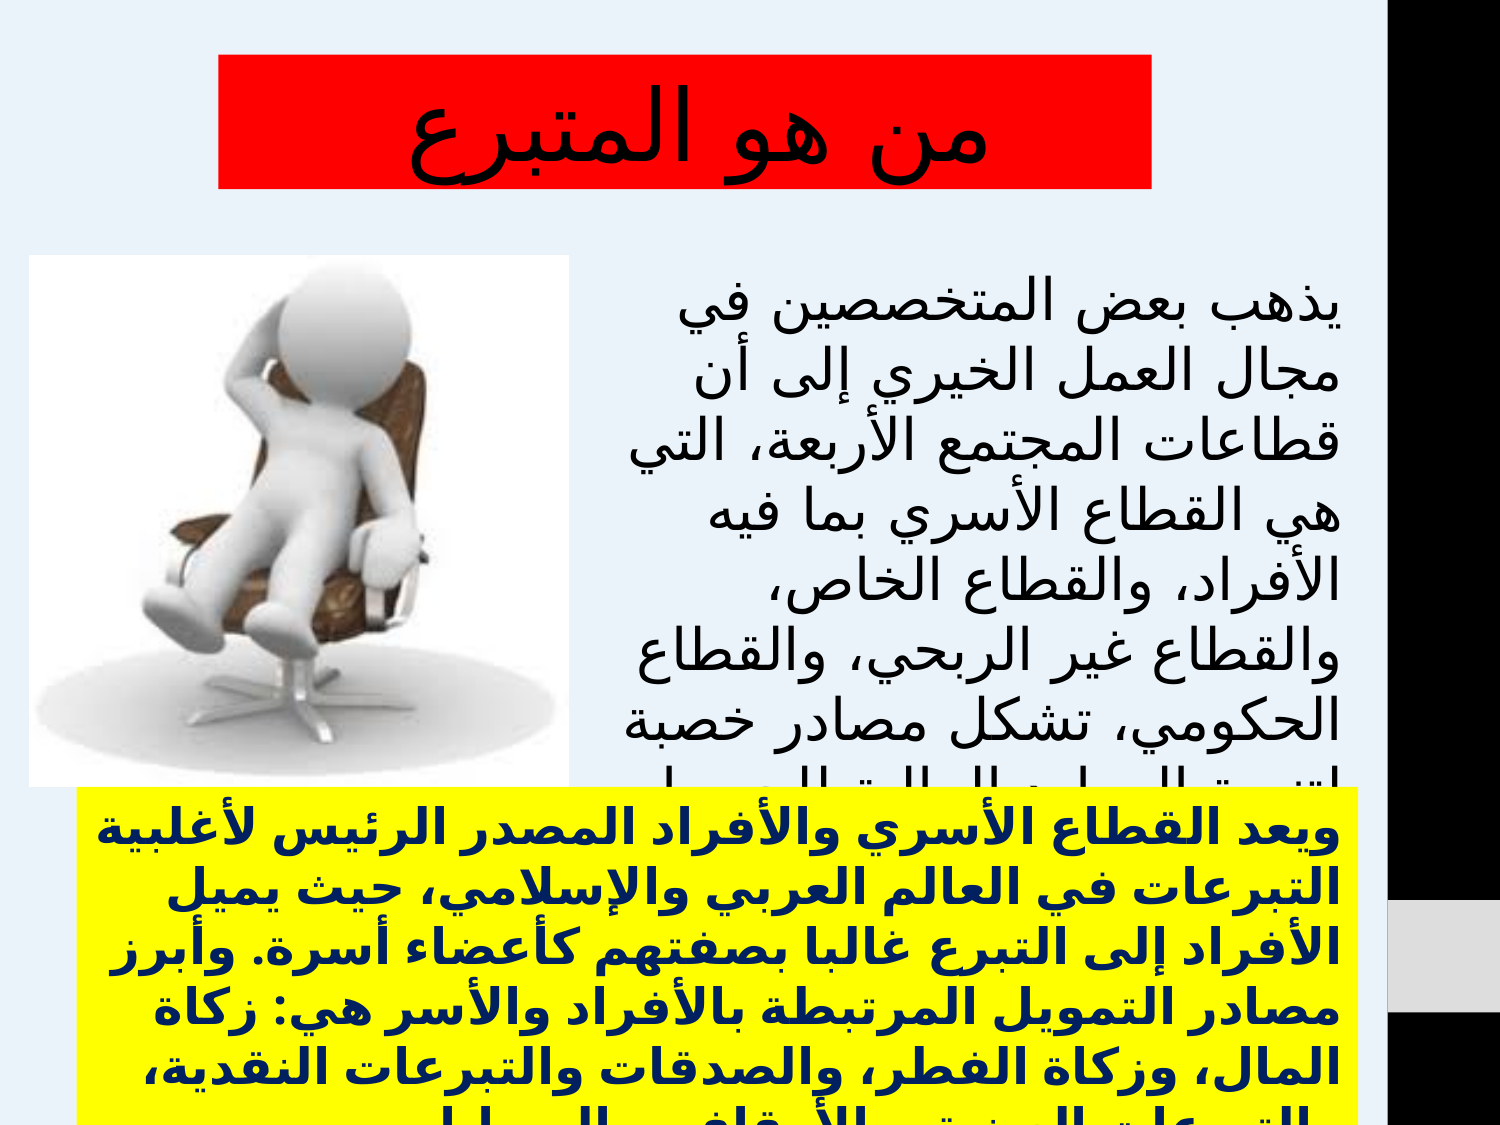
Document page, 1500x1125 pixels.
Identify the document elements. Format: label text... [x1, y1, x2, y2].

text_box من هو المتبرع [218, 54, 1152, 190]
text_box يذهب بعض المتخصصين في مجال العمل الخيري إلى أن قطاعات المجتمع الأربعة، التي هي القطاع الأسري بما فيه الأفراد، والقطاع الخاص، والقطاع غير الربحي، والقطاع الحكومي، تشكل مصادر خصبة لتنمية الموارد المالية للجمعيات والمؤسسات الأهلية. [578, 255, 1359, 786]
picture [28, 254, 570, 788]
text_box ويعد القطاع الأسري والأفراد المصدر الرئيس لأغلبية التبرعات في العالم العربي والإسلامي، حيث يميل الأفراد إلى التبرع غالبا بصفتهم كأعضاء أسرة. وأبرز مصادر التمويل المرتبطة بالأفراد والأسر هي: زكاة المال، وزكاة الفطر، والصدقات والتبرعات النقدية، والتبرعات العينية، والأوقاف، والوصايا. [76, 786, 1359, 1125]
